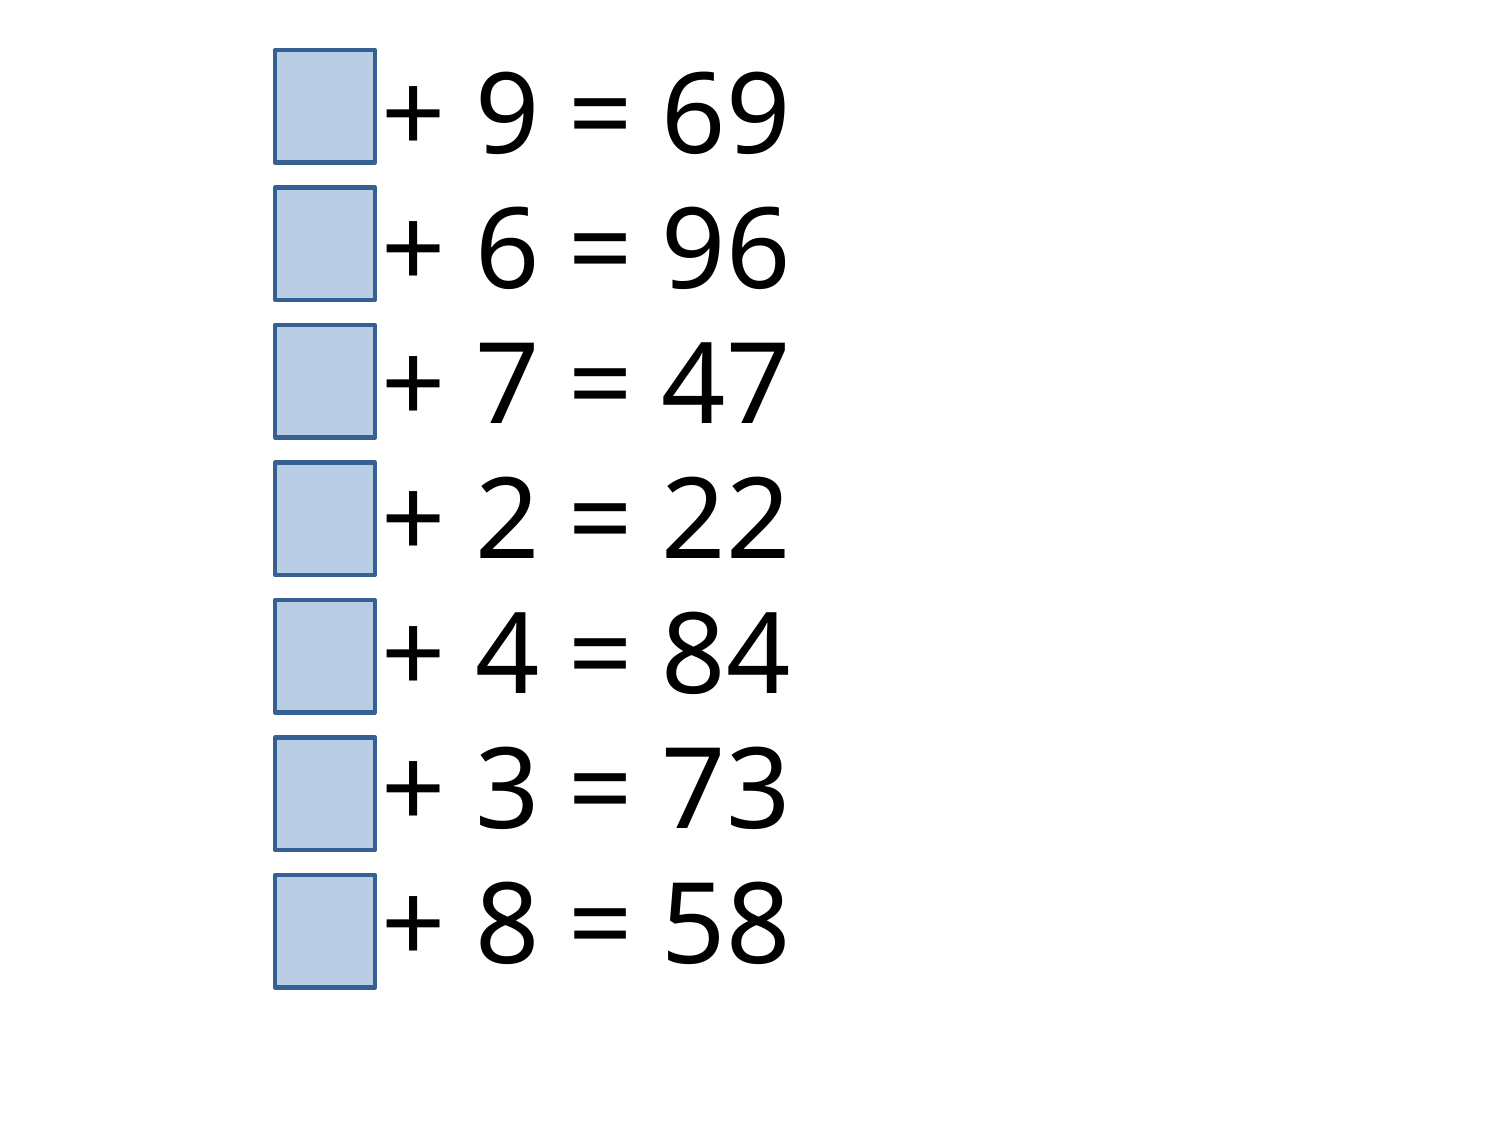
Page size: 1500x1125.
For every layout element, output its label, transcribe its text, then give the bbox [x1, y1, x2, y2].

text_box + 9 = 69 + 6 = 96 + 7 = 47 + 2 = 22 + 4 = 84 + 3 = 73 + 8 = 58 [249, 34, 1073, 994]
text_box [273, 185, 377, 302]
text_box [273, 873, 377, 990]
text_box [273, 48, 377, 165]
text_box [273, 598, 377, 715]
text_box [273, 735, 377, 852]
text_box [273, 323, 377, 440]
text_box [273, 460, 377, 577]
